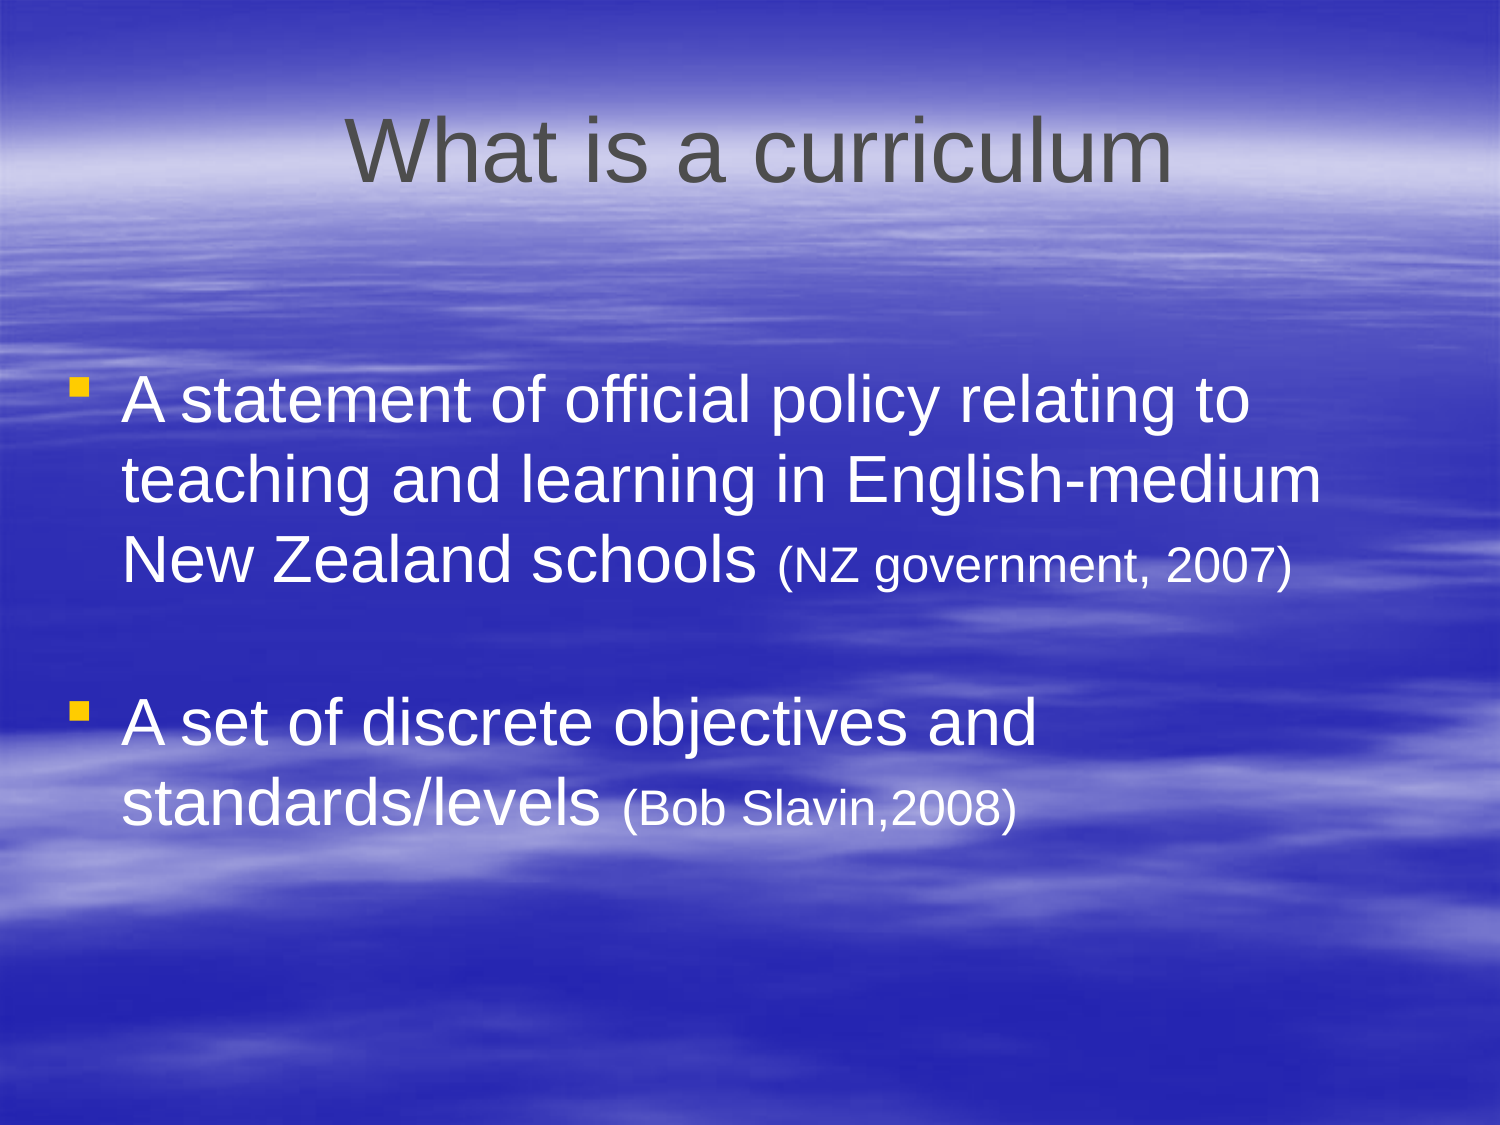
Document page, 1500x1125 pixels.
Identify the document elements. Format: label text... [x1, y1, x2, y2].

title What is a curriculum [49, 37, 1446, 256]
list A statement of official policy relating to teaching and learning in English-medium New Zealand schools (NZ government, 2007) A set of discrete objectives and standards/levels (Bob Slavin,2008) [49, 274, 1451, 1001]
